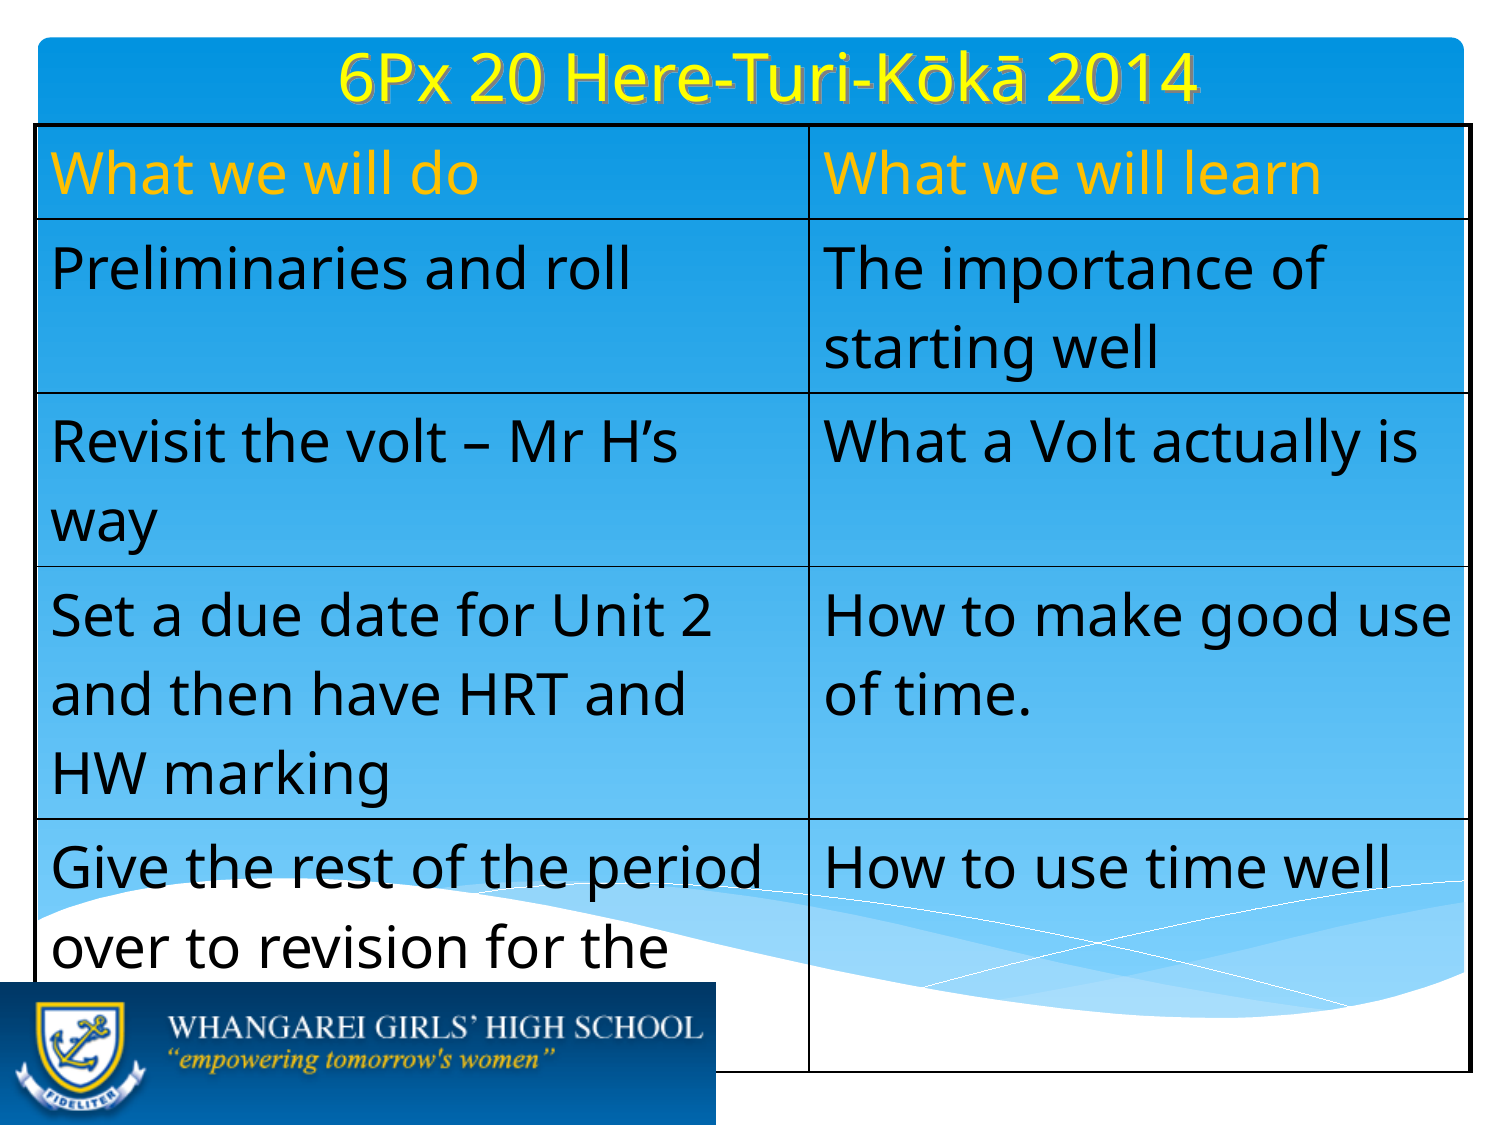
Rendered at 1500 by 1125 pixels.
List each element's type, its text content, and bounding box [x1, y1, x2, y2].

table_cell How to use time well [810, 820, 1468, 1071]
table_cell What a Volt actually is [810, 394, 1468, 566]
text_box 6Px 20 Here-Turi-Kōkā 2014 [162, 24, 1375, 123]
table_header What we will learn [810, 127, 1468, 218]
table_header What we will do [37, 127, 808, 218]
table_cell Set a due date for Unit 2 and then have HRT and HW marking [37, 567, 808, 818]
table_cell Revisit the volt – Mr H’s way [37, 394, 808, 566]
table_cell Give the rest of the period over to revision for the mock exams [37, 820, 808, 1071]
table_cell How to make good use of time. [810, 567, 1468, 818]
table_cell Preliminaries and roll [37, 220, 808, 392]
picture [0, 982, 716, 1125]
table_cell The importance of starting well [810, 220, 1468, 392]
